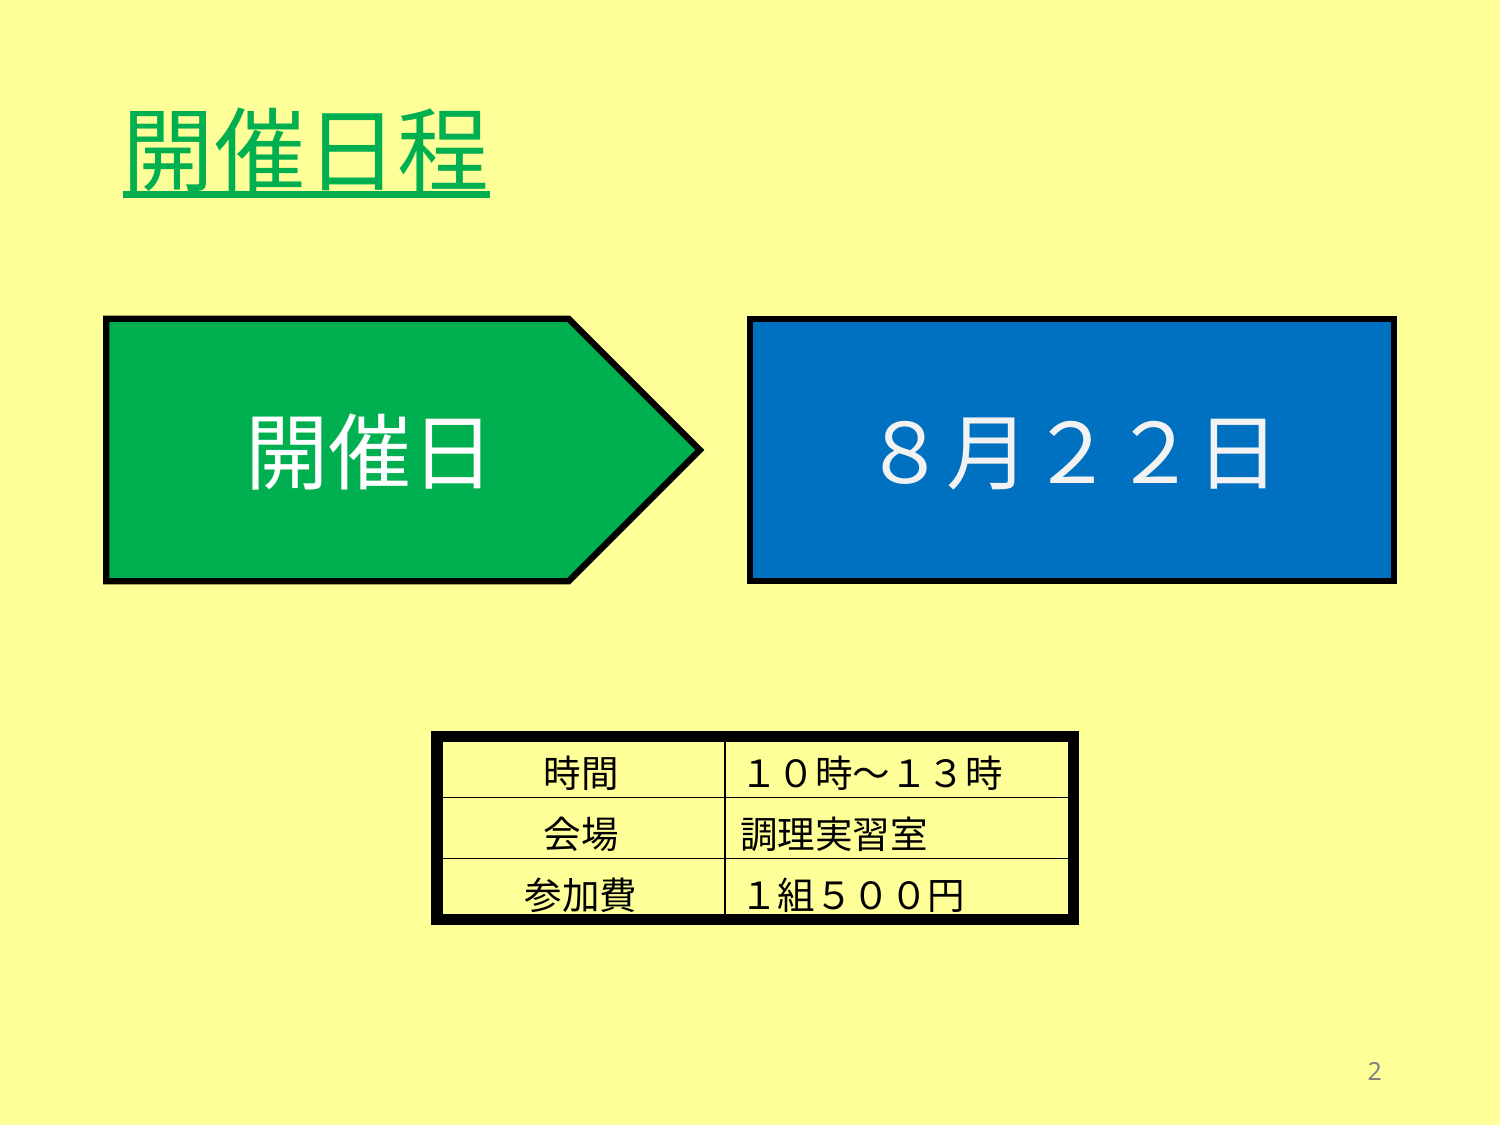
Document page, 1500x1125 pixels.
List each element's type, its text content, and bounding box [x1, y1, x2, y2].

table_cell 調理実習室 [726, 798, 1068, 858]
text_box 開催日程 [108, 85, 505, 211]
text_box 開催日 [105, 317, 702, 583]
table_cell 参加費 [443, 859, 724, 914]
table_cell 会場 [443, 798, 724, 858]
table_header 時間 [443, 742, 724, 797]
text_box ８月２２日 [749, 318, 1395, 582]
table_cell １組５００円 [726, 859, 1068, 914]
table_header １０時～１３時 [726, 742, 1068, 797]
slide_number 2 [1059, 1042, 1397, 1103]
